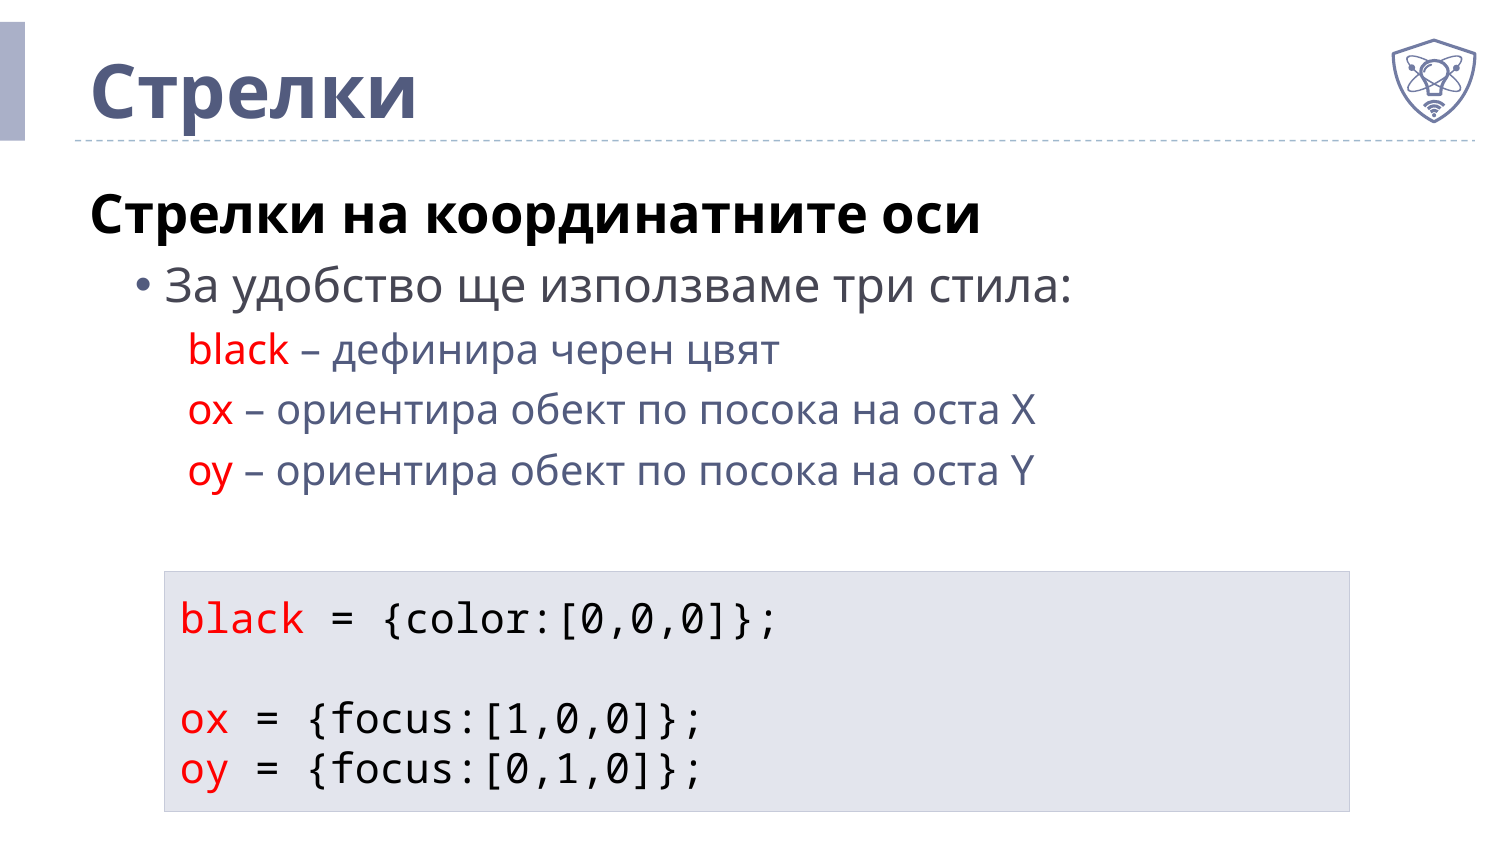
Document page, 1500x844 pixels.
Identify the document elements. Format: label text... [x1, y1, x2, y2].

text_box black = {color:[0,0,0]}; ox = {focus:[1,0,0]}; oy = {focus:[0,1,0]}; [164, 571, 1350, 812]
title Стрелки [75, 18, 1475, 141]
list Стрелки на координатните оси За удобство ще използваме три стила: black – дефинира черен цвят ox – ориентира обект по посока на оста X oy – ориентира обект по посока на оста Y [75, 171, 1475, 835]
